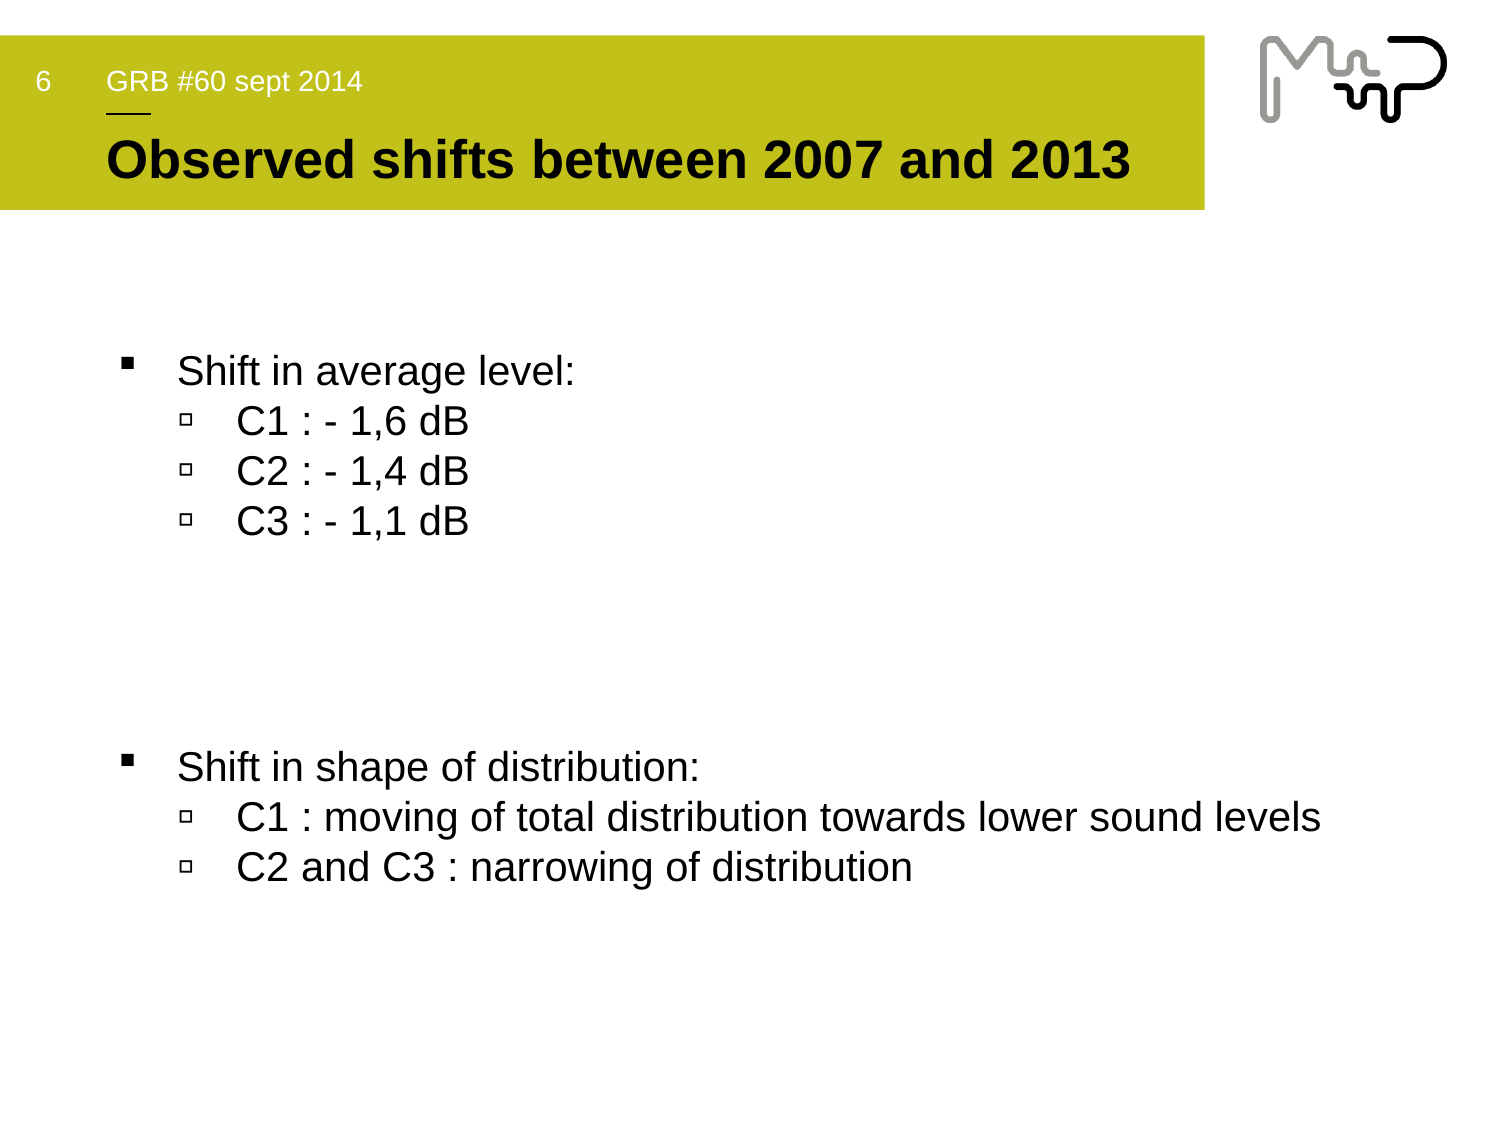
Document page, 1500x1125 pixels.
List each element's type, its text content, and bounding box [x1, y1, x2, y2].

slide_number 6 [35, 62, 83, 98]
title Observed shifts between 2007 and 2013 [0, 124, 1205, 210]
footer GRB #60 sept 2014 [0, 62, 1205, 122]
picture [1260, 36, 1447, 123]
list Shift in average level: C1 : - 1,6 dB C2 : - 1,4 dB C3 : - 1,1 dB Shift in shape of distribution: C1 : moving of total distribution towards lower sound levels C2 and C3 : narrowing of distribution [64, 230, 1436, 1078]
